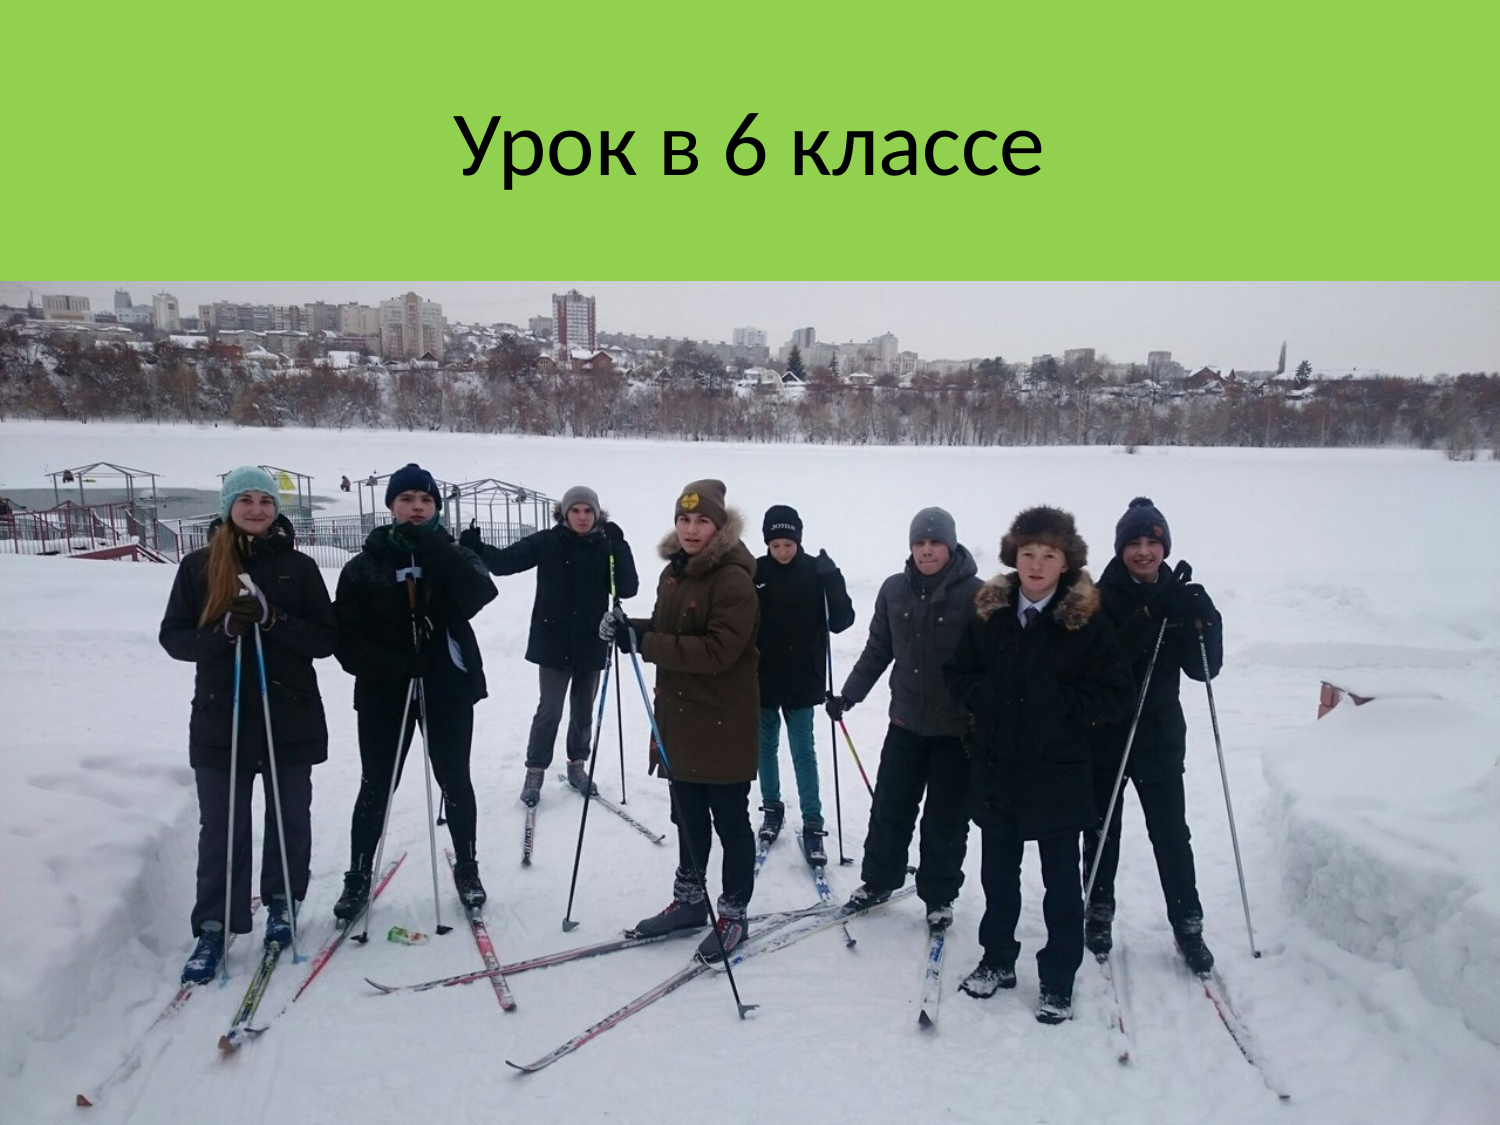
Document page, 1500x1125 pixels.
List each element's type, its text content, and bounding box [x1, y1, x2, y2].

title Урок в 6 классе [75, 45, 1425, 233]
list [0, 280, 1500, 1125]
